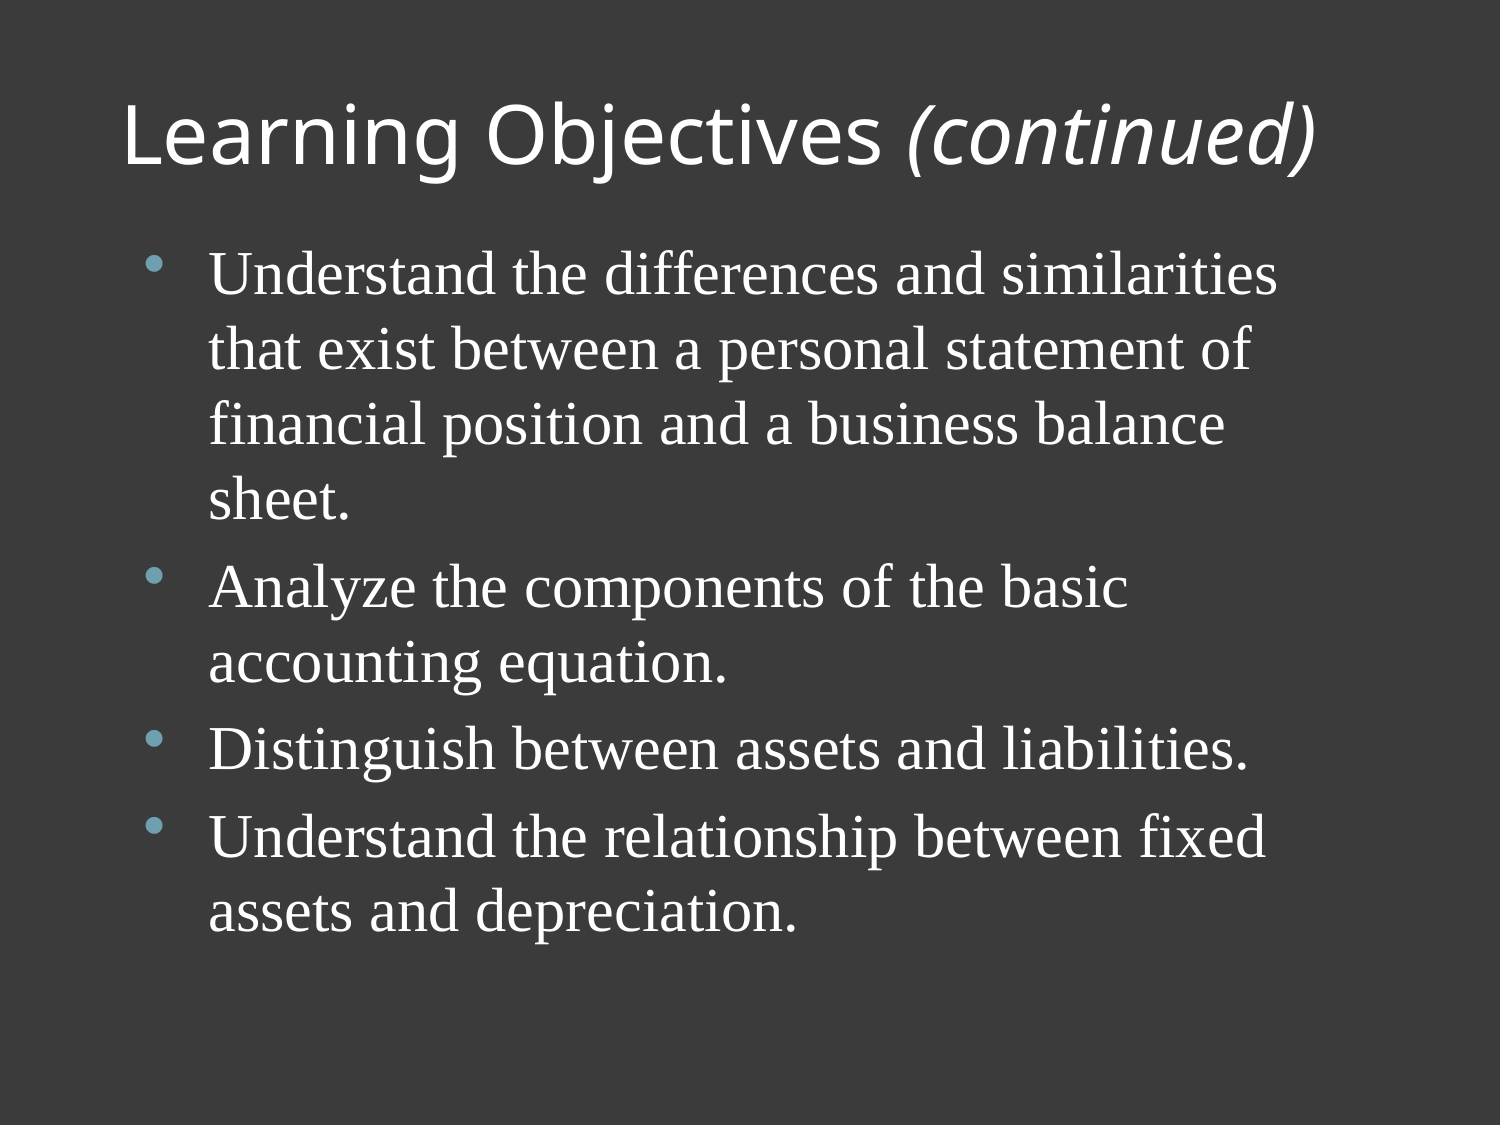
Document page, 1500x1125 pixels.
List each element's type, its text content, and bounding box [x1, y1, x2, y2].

title Learning Objectives (continued) [112, 37, 1388, 225]
list Understand the differences and similarities that exist between a personal statement of financial position and a business balance sheet. Analyze the components of the basic accounting equation. Distinguish between assets and liabilities. Understand the relationship between fixed assets and depreciation. [125, 224, 1400, 988]
